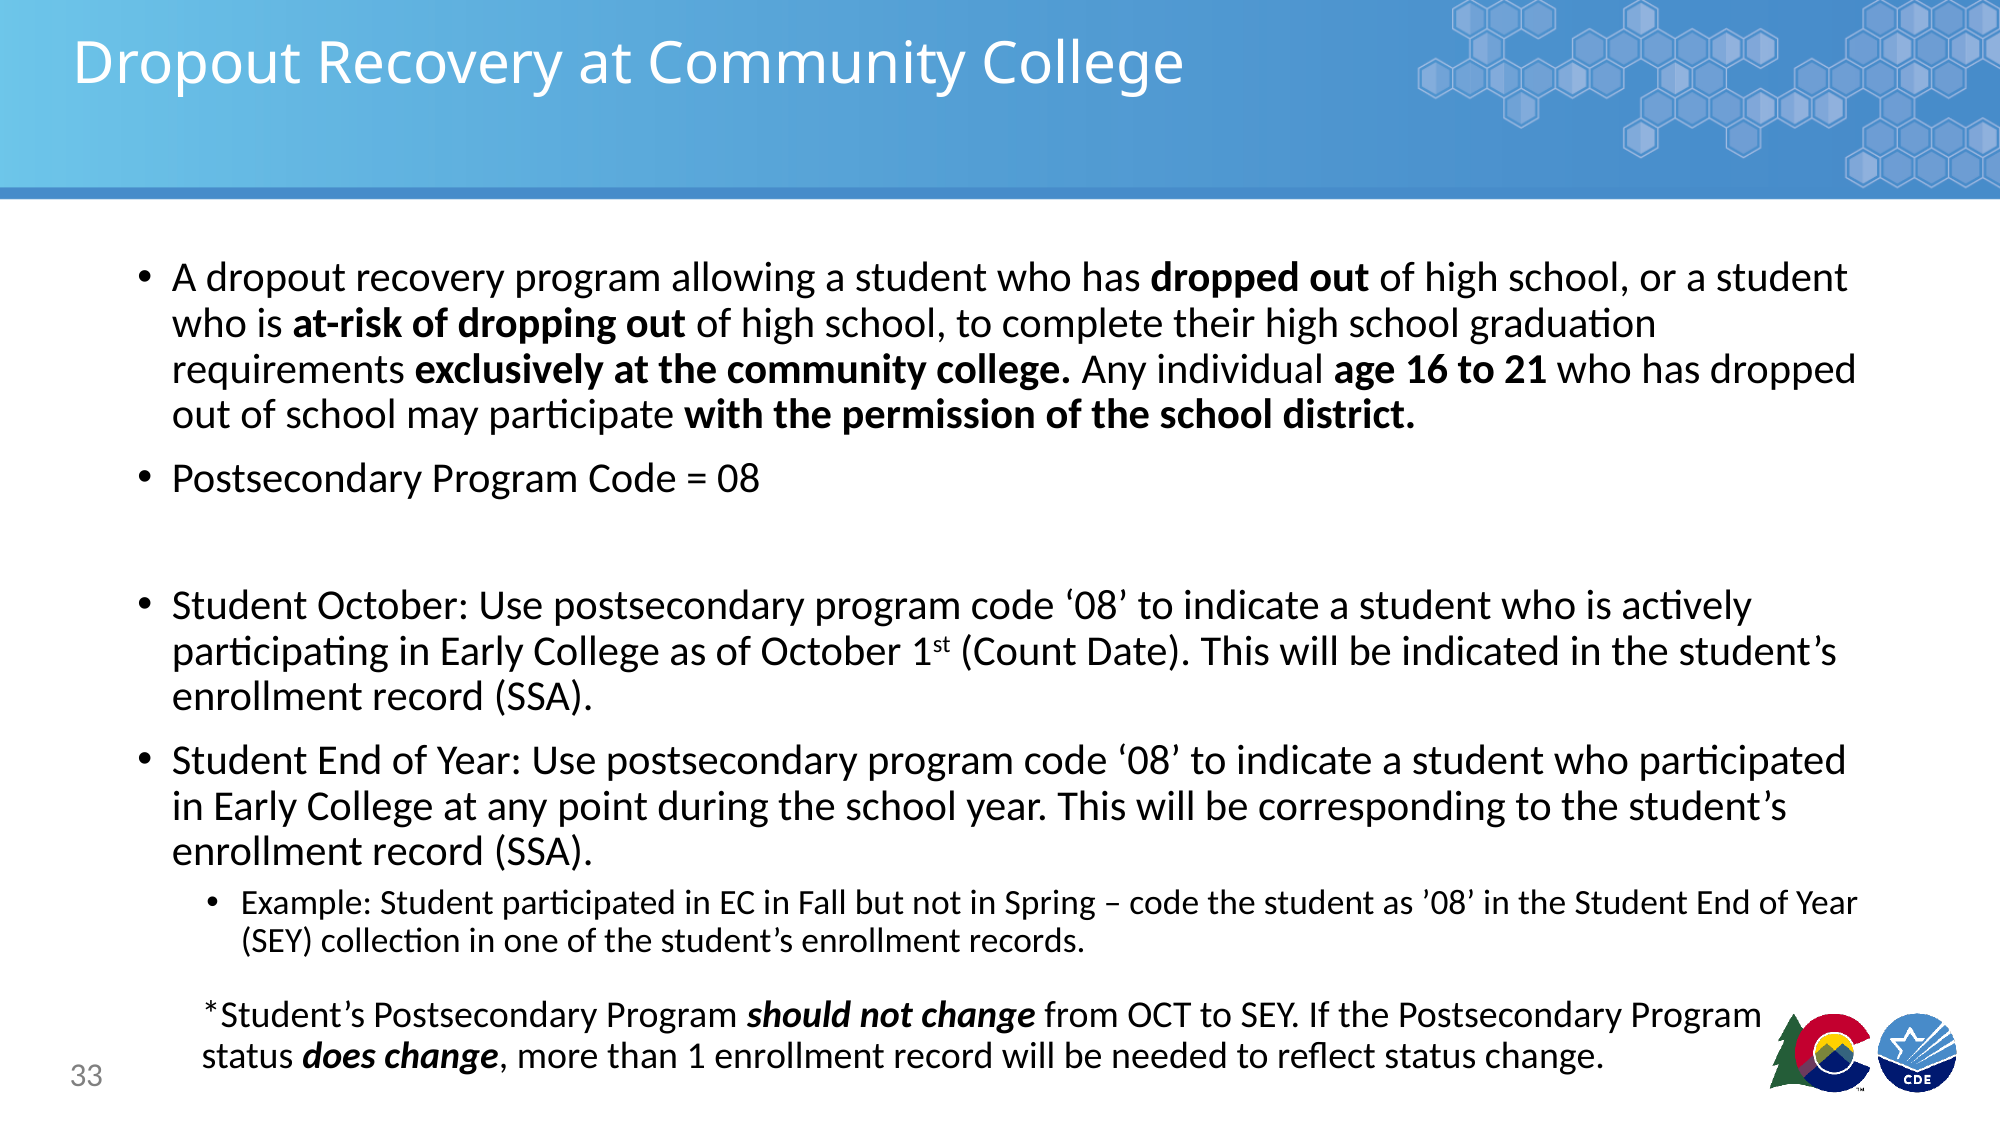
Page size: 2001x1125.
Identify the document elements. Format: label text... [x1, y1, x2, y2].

list A dropout recovery program allowing a student who has dropped out of high school, or a student who is at-risk of dropping out of high school, to complete their high school graduation requirements exclusively at the community college. Any individual age 16 to 21 who has dropped out of school may participate with the permission of the school district. Postsecondary Program Code = 08 Student October: Use postsecondary program code ‘08’ to indicate a student who is actively participating in Early College as of October 1st (Count Date). This will be indicated in the student’s enrollment record (SSA). Student End of Year: Use postsecondary program code ‘08’ to indicate a student who participated in Early College at any point during the school year. This will be corresponding to the student’s enrollment record (SSA). Example: Student participated in EC in Fall but not in Spring – code the student as ’08’ in the Student End of Year (SEY) collection in one of the student’s enrollment records. [137, 254, 1863, 969]
title Dropout Recovery at Community College [72, 33, 1396, 182]
picture [0, 0, 2000, 200]
text_box *Student’s Postsecondary Program should not change from OCT to SEY. If the Postsecondary Program status does change, more than 1 enrollment record will be needed to reflect status change. [201, 995, 1766, 1110]
slide_number 33 [54, 1042, 201, 1103]
picture [1768, 1012, 1957, 1093]
